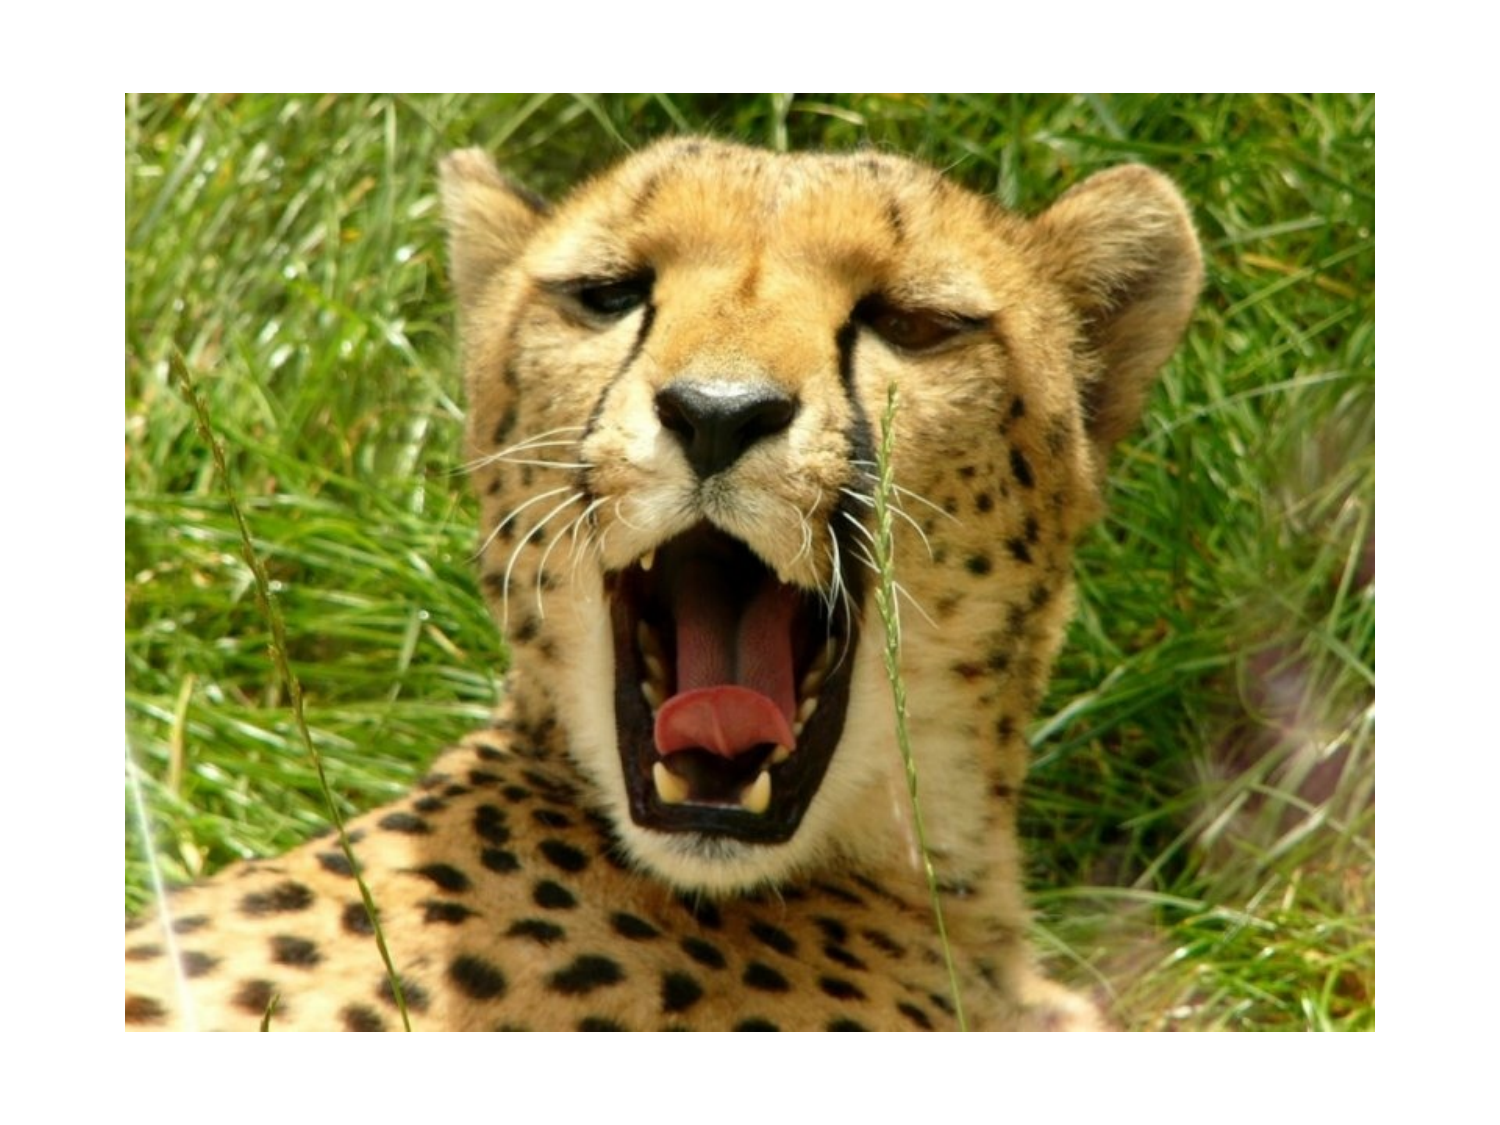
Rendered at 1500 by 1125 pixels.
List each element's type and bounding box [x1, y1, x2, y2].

picture [124, 93, 1376, 1032]
